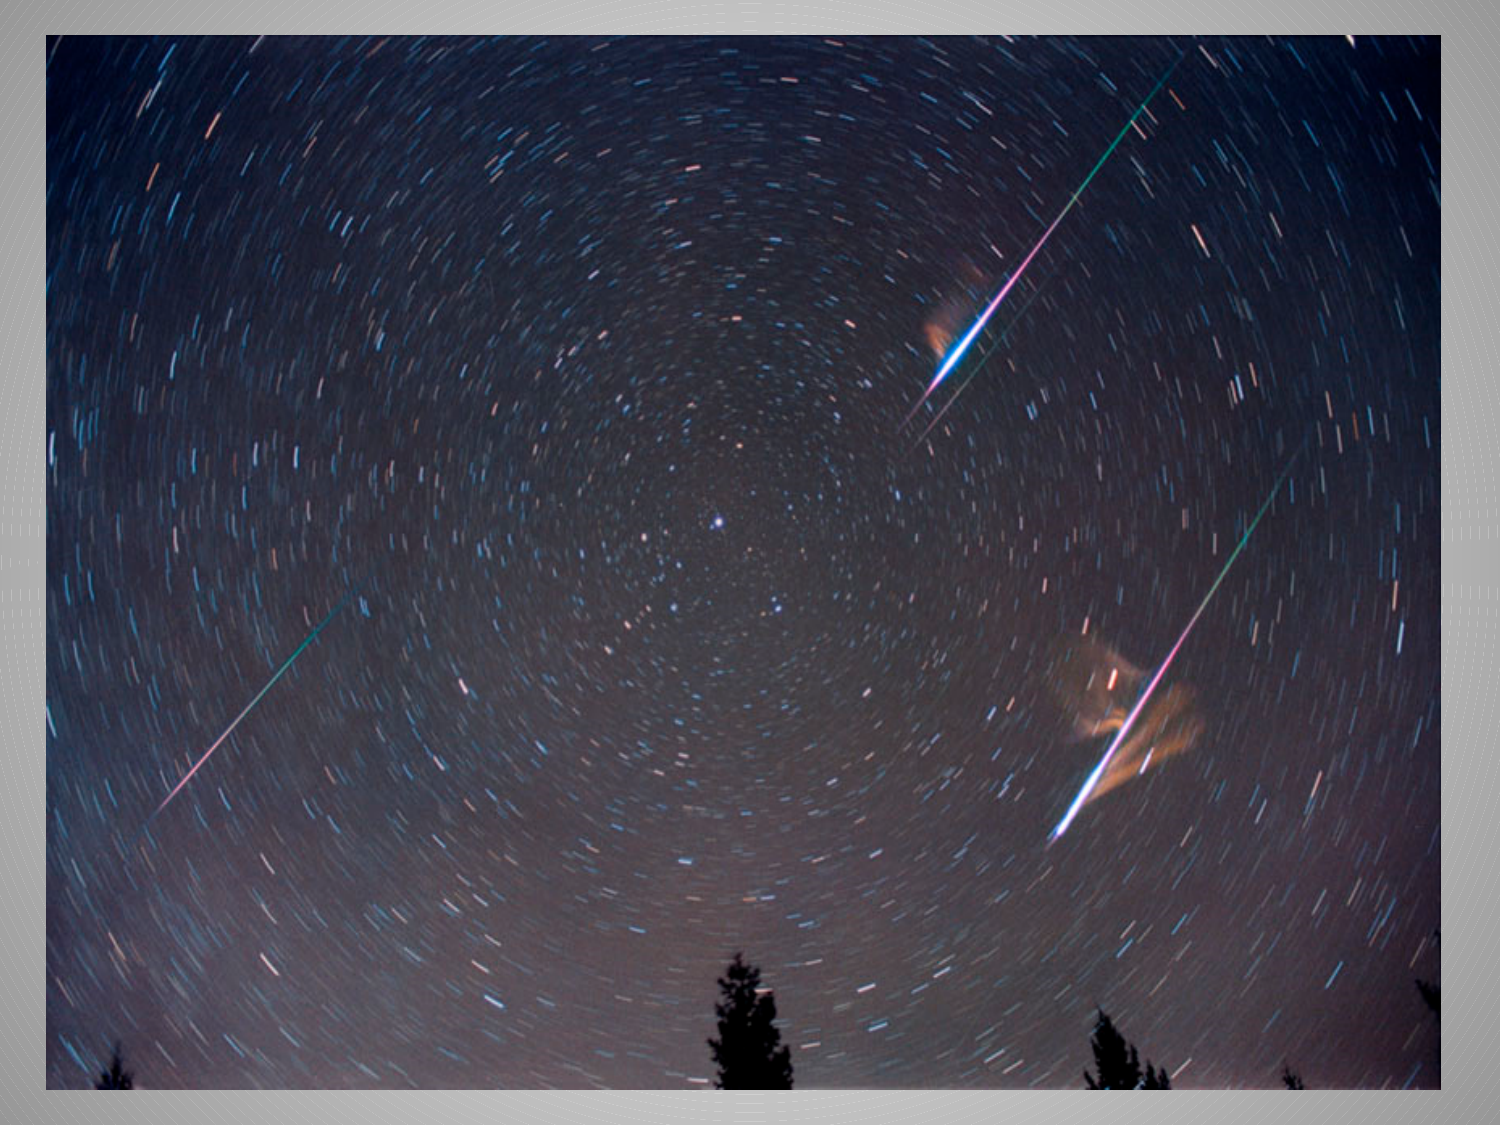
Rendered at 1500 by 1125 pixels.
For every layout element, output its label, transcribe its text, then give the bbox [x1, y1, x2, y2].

picture [46, 34, 1441, 1091]
footer www.sliderpoint.org [512, 1096, 988, 1103]
